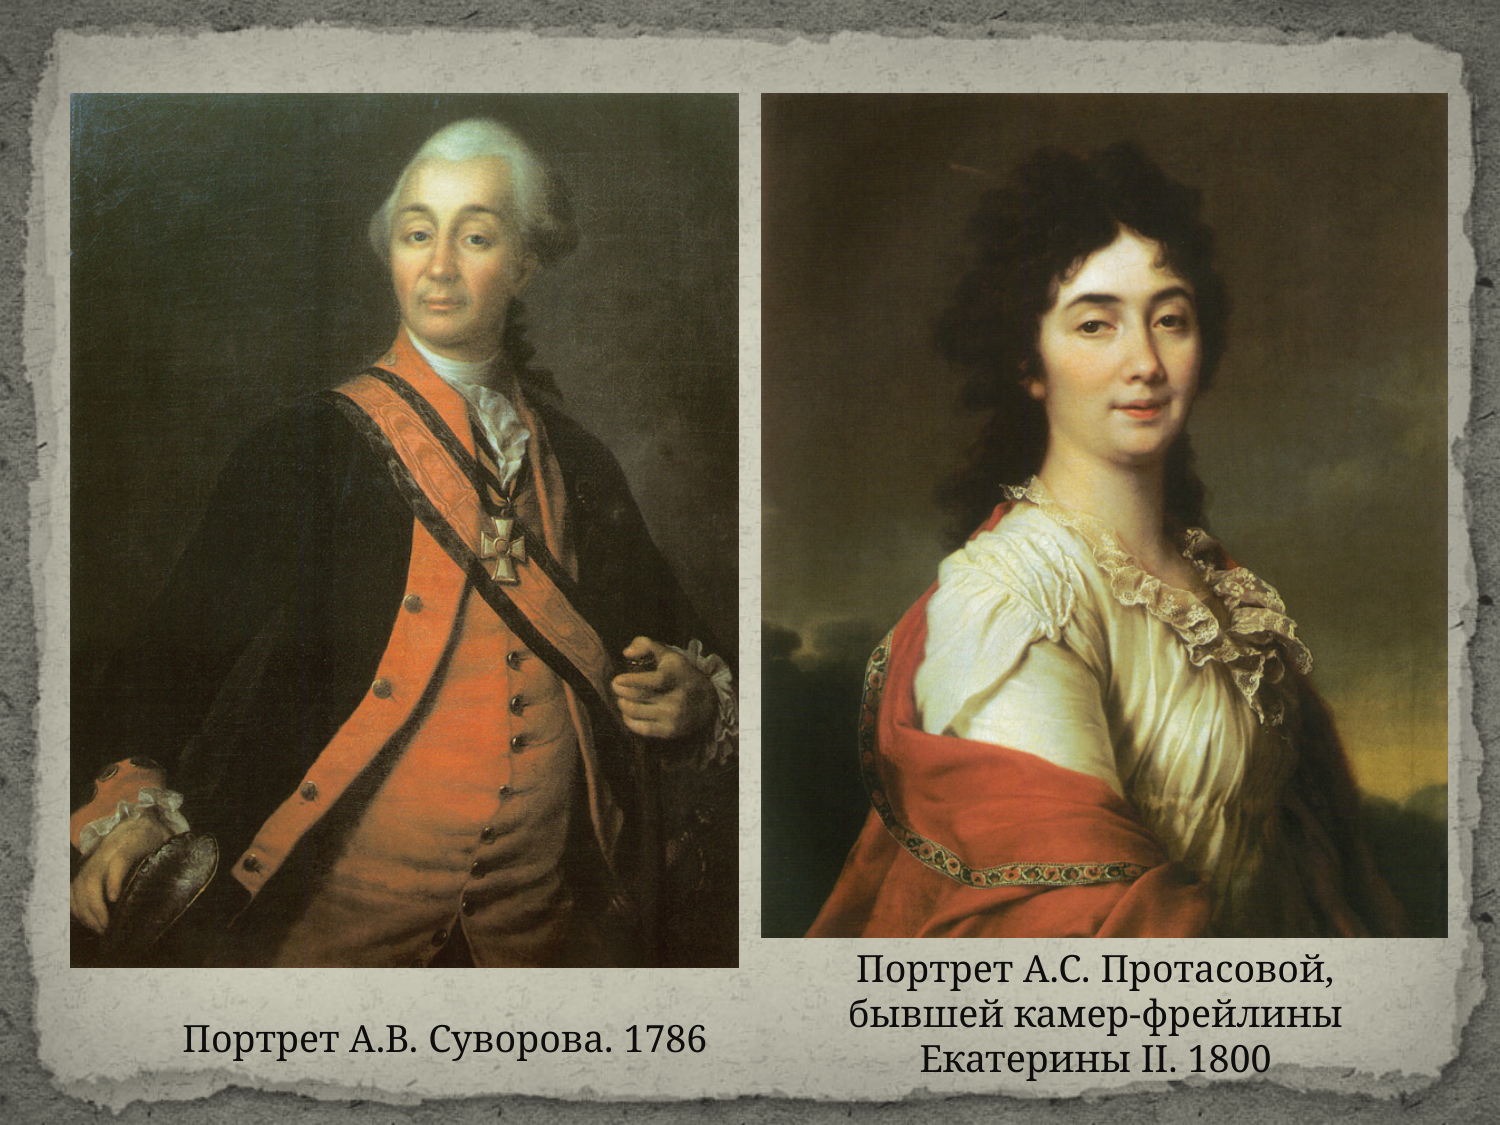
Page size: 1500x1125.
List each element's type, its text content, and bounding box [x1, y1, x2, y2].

text_box Портрет А.В. Суворова. 1786 [105, 1007, 786, 1068]
picture [70, 93, 739, 968]
picture [761, 93, 1448, 938]
text_box Портрет А.С. Протасовой, бывшей камер-фрейлины Екатерины II. 1800 [796, 947, 1395, 1088]
